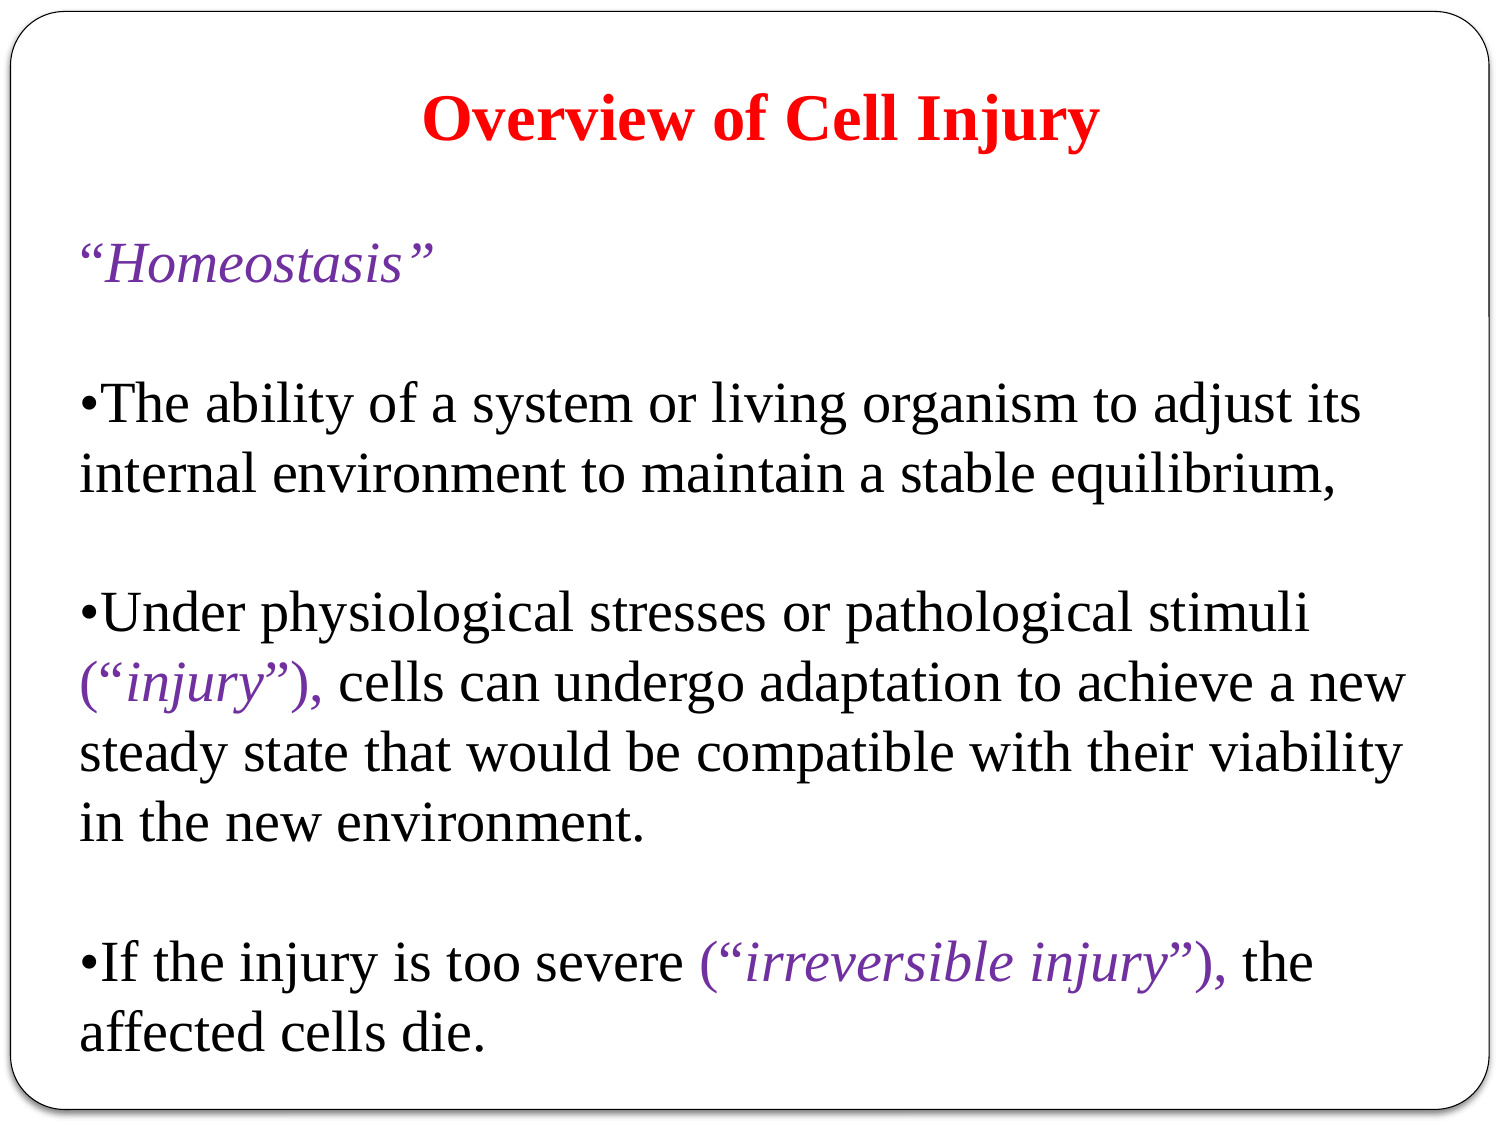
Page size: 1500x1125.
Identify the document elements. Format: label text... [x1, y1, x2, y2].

text_box Overview of Cell Injury “Homeostasis” •The ability of a system or living organism to adjust its internal environment to maintain a stable equilibrium, •Under physiological stresses or pathological stimuli (“injury”), cells can undergo adaptation to achieve a new steady state that would be compatible with their viability in the new environment. •If the injury is too severe (“irreversible injury”), the affected cells die. [64, 66, 1459, 1071]
